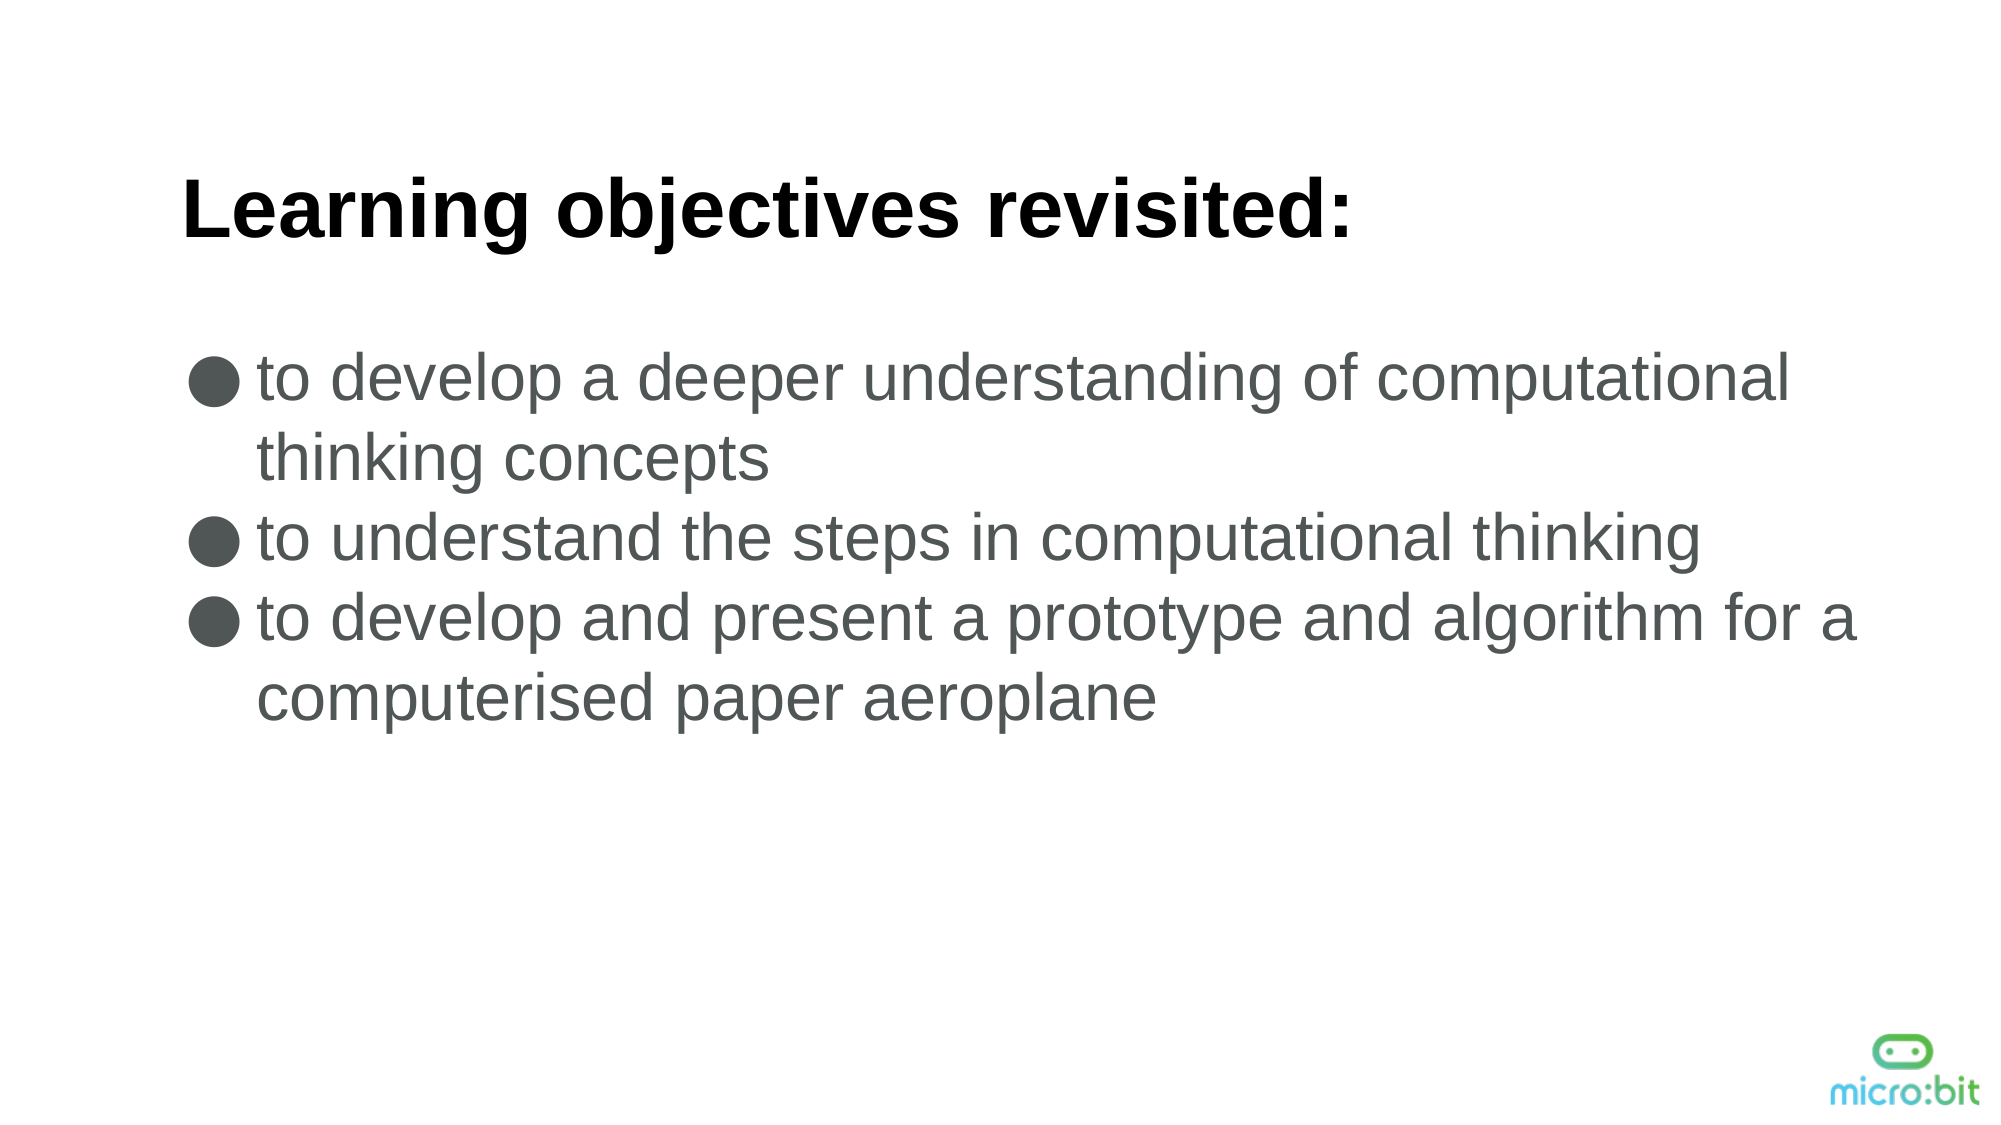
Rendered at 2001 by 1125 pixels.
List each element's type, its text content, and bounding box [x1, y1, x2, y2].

text_box Learning objectives revisited: to develop a deeper understanding of computational thinking concepts to understand the steps in computational thinking to develop and present a prototype and algorithm for a computerised paper aeroplane [166, 60, 1918, 884]
picture [1830, 1029, 1980, 1106]
